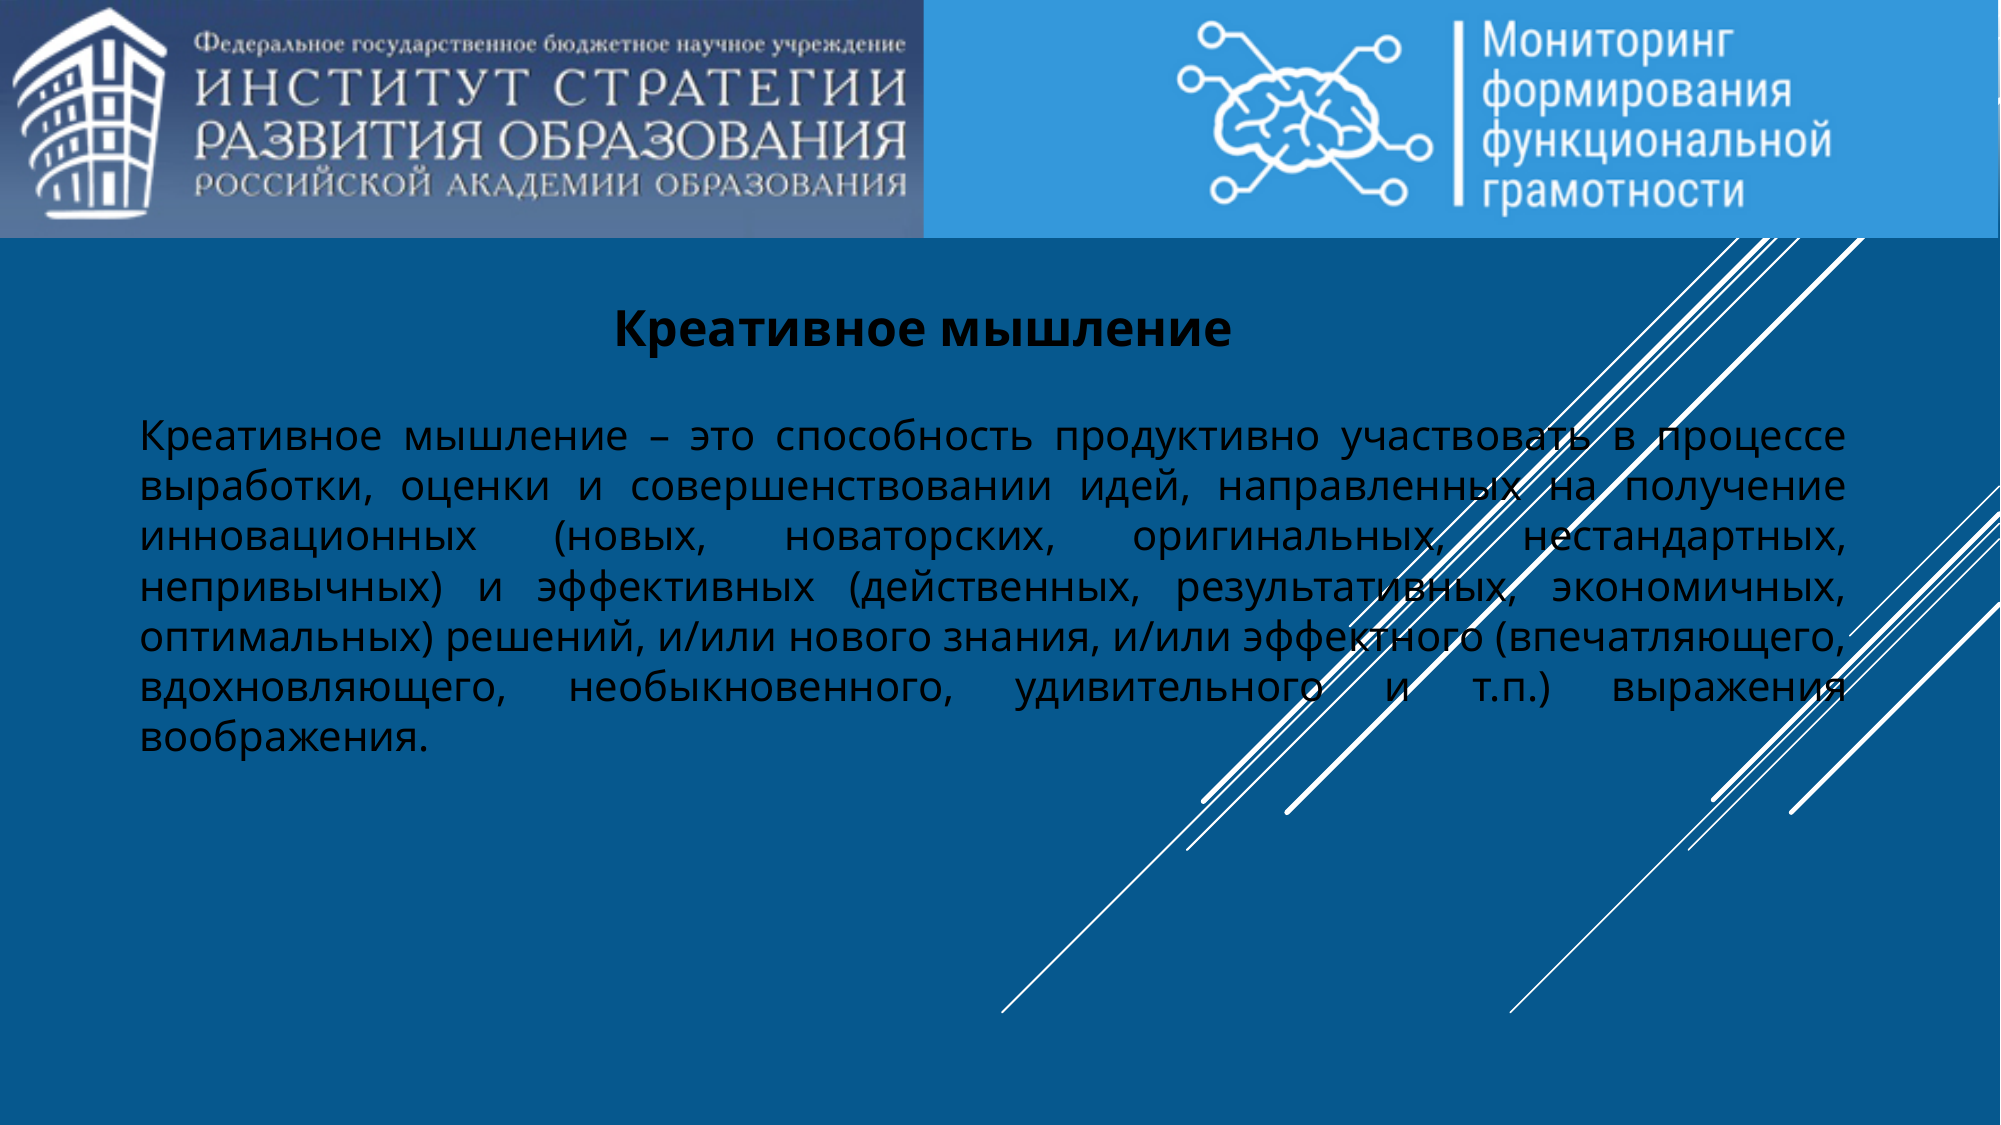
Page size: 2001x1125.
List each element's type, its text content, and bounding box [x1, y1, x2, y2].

text_box Креативное мышление [598, 288, 1249, 364]
text_box Креативное мышление – это способность продуктивно участвовать в процессе выработки, оценки и совершенствовании идей, направленных на получение инновационных (новых, новаторских, оригинальных, нестандартных, непривычных) и эффективных (действенных, результативных, экономичных, оптимальных) решений, и/или нового знания, и/или эффектного (впечатляющего, вдохновляющего, необыкновенного, удивительного и т.п.) выражения воображения. [124, 401, 1863, 767]
picture [0, 0, 1999, 238]
